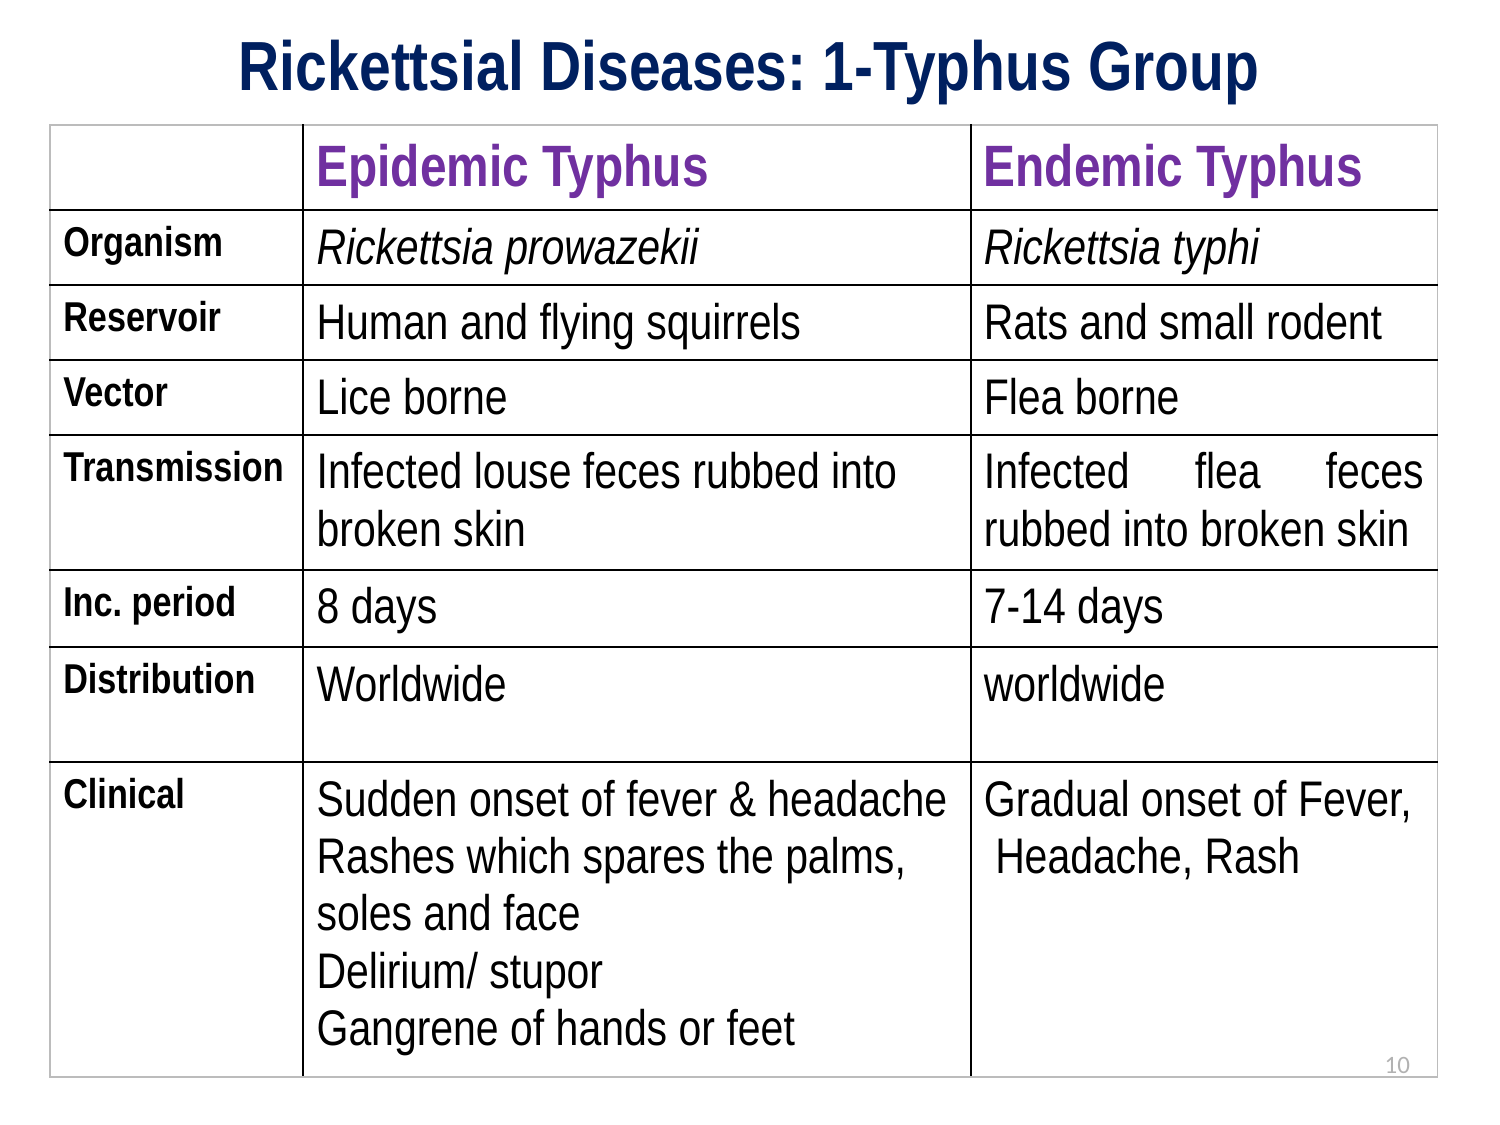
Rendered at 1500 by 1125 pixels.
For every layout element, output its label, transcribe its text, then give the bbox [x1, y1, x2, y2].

table_cell Lice borne [304, 361, 970, 434]
table_cell Infected flea feces rubbed into broken skin [972, 436, 1437, 569]
table_cell Vector [51, 361, 302, 434]
table_cell Worldwide [304, 648, 970, 761]
table_cell Human and flying squirrels [304, 286, 970, 359]
table_cell Rickettsia typhi [972, 211, 1437, 284]
table_header [51, 126, 302, 209]
table_cell Organism [51, 211, 302, 284]
table_cell Reservoir [51, 286, 302, 359]
table_cell Gradual onset of Fever, Headache, Rash [972, 763, 1437, 1076]
table_cell Rickettsia prowazekii [304, 211, 970, 284]
slide_number 10 [1074, 1024, 1425, 1103]
table_cell Transmission [51, 436, 302, 569]
table_header Endemic Typhus [972, 126, 1437, 209]
table_header Epidemic Typhus [304, 126, 970, 209]
table_cell Flea borne [972, 361, 1437, 434]
footer [512, 1024, 988, 1103]
title Rickettsial Diseases: 1-Typhus Group [112, 12, 1388, 113]
table_cell Sudden onset of fever & headache Rashes which spares the palms, soles and face Delirium/ stupor Gangrene of hands or feet [304, 763, 970, 1076]
table_cell 7-14 days [972, 571, 1437, 646]
table_cell Inc. period [51, 571, 302, 646]
table_cell Clinical [51, 763, 302, 1076]
table_cell Rats and small rodent [972, 286, 1437, 359]
table_cell 8 days [304, 571, 970, 646]
table_cell Infected louse feces rubbed into broken skin [304, 436, 970, 569]
table_cell Distribution [51, 648, 302, 761]
table_cell worldwide [972, 648, 1437, 761]
